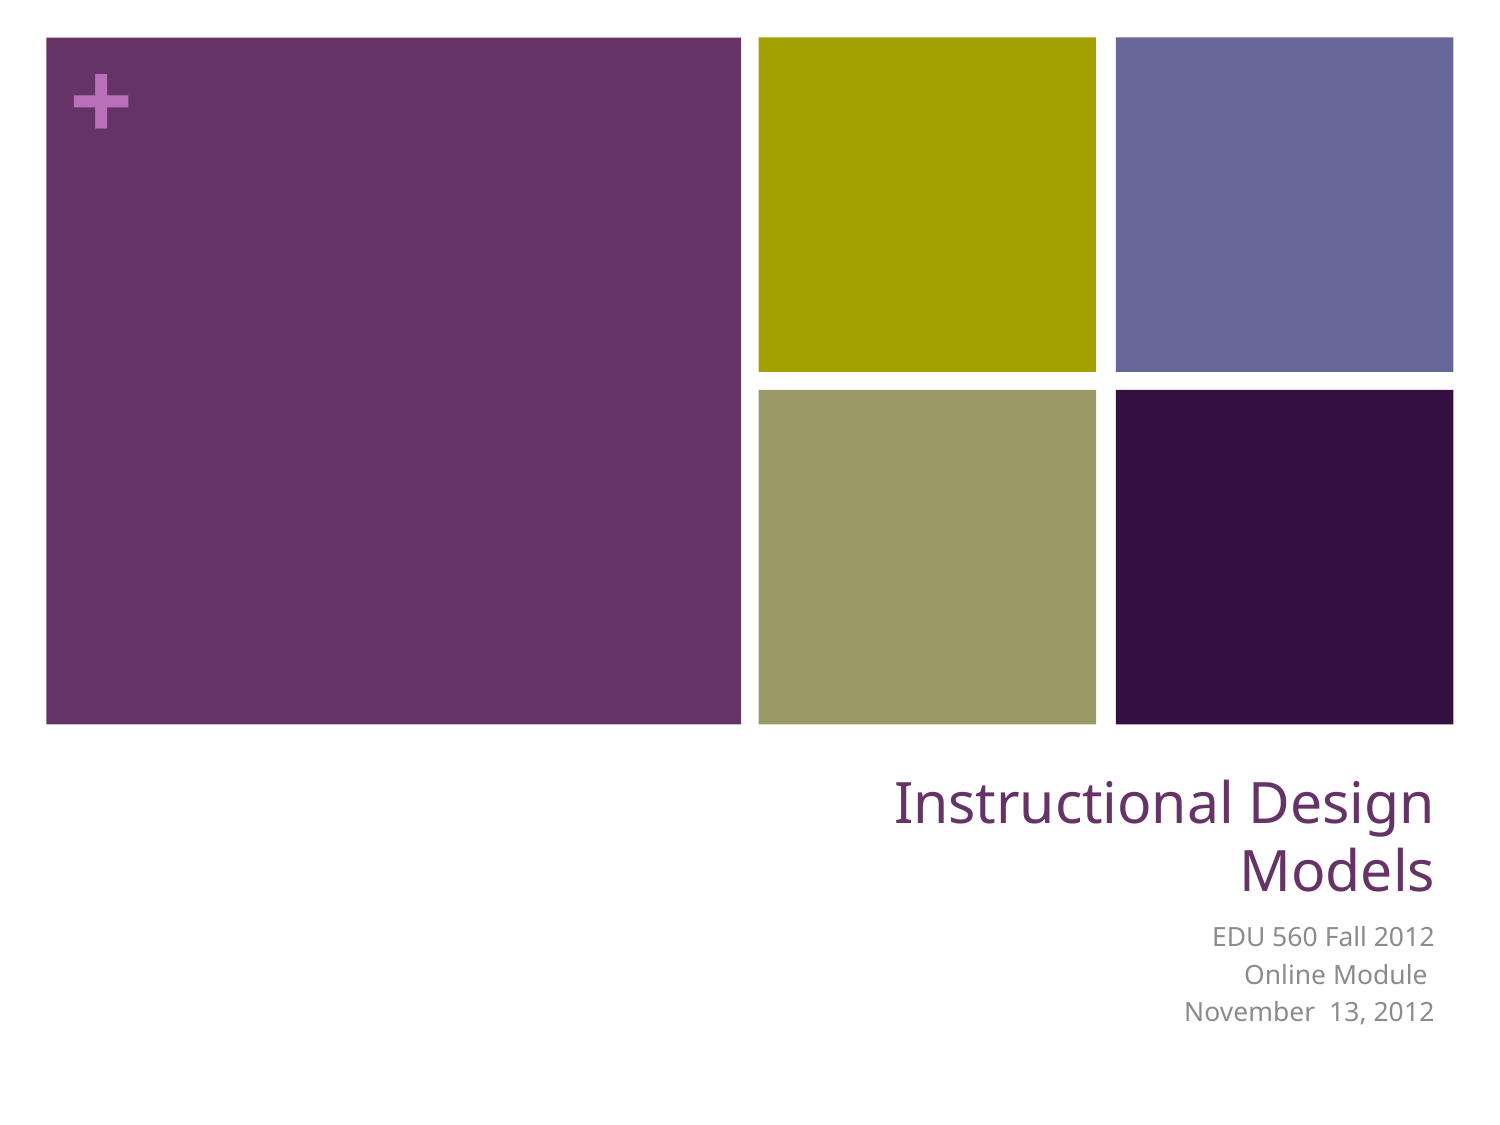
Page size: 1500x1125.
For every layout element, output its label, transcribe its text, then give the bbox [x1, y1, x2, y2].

title Instructional Design Models [787, 758, 1450, 912]
subtitle EDU 560 Fall 2012 Online Module November 13, 2012 [787, 912, 1450, 1036]
